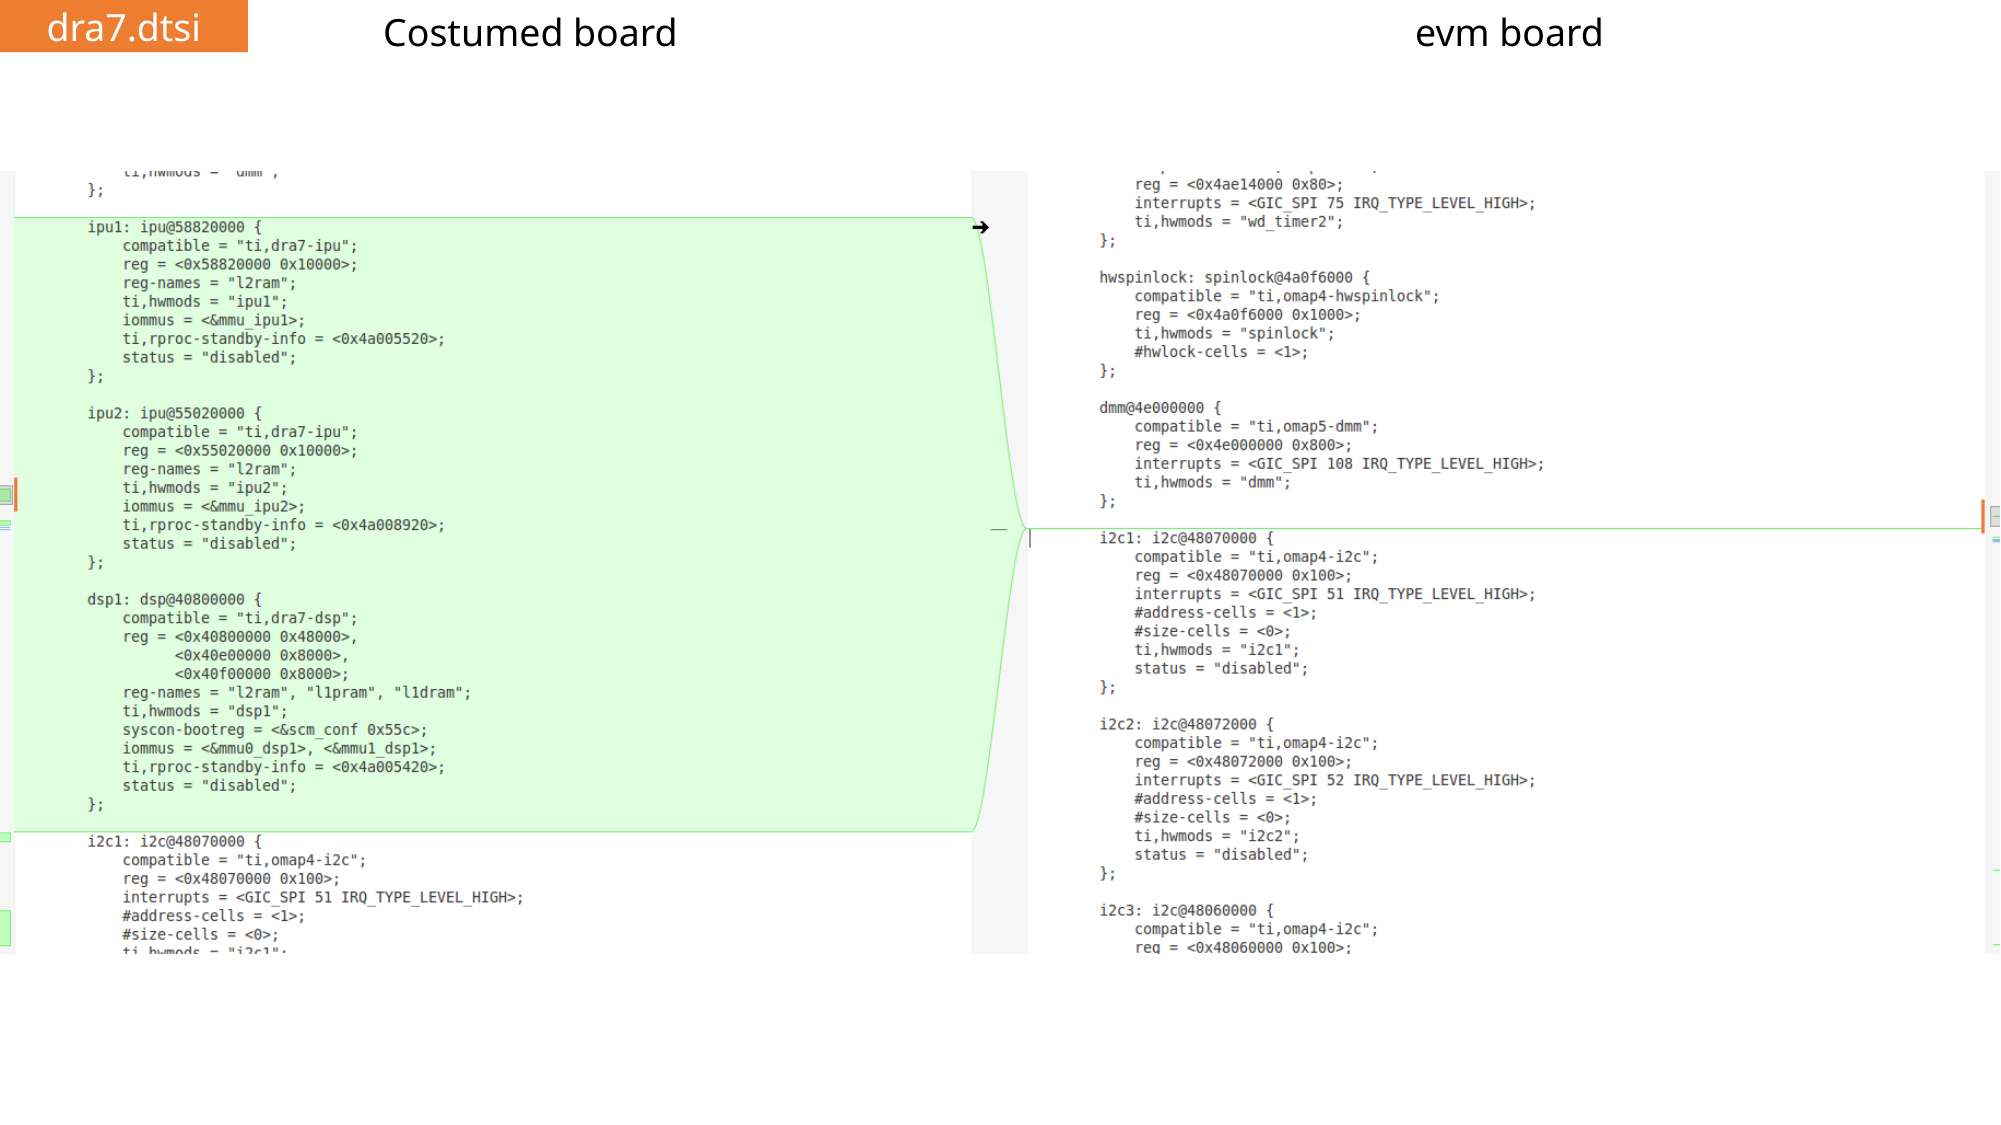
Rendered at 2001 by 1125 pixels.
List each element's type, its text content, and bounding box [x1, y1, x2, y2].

text_box evm board [1400, 1, 1742, 62]
picture [0, 171, 2000, 954]
text_box dra7.dtsi [0, 0, 249, 53]
text_box Costumed board [368, 1, 710, 62]
